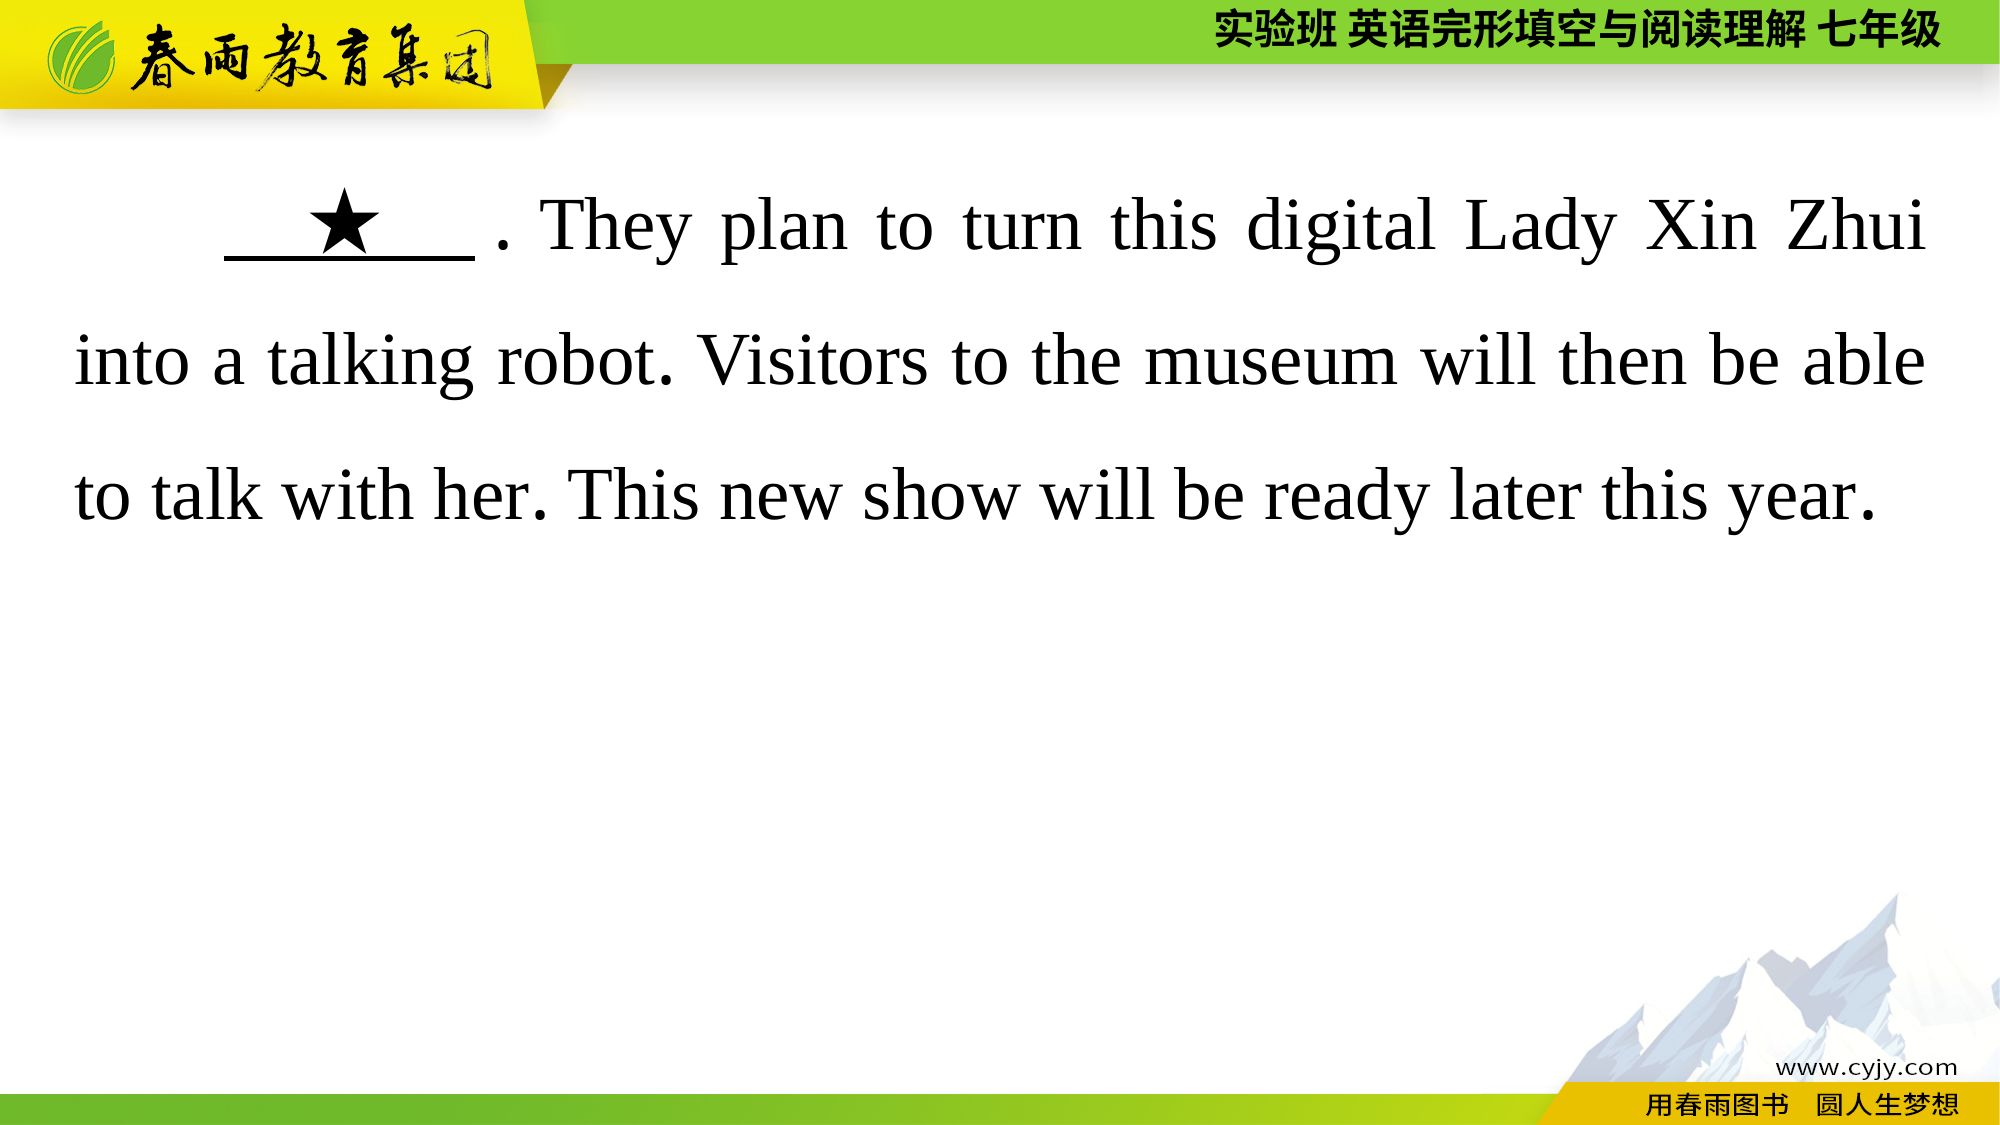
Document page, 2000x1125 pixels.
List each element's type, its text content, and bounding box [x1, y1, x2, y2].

picture [0, 0, 2000, 1125]
list ★ . They plan to turn this digital Lady Xin Zhui into a talking robot. Visitors to the museum will then be able to talk with her. This new show will be ready later this year. [59, 122, 1944, 547]
